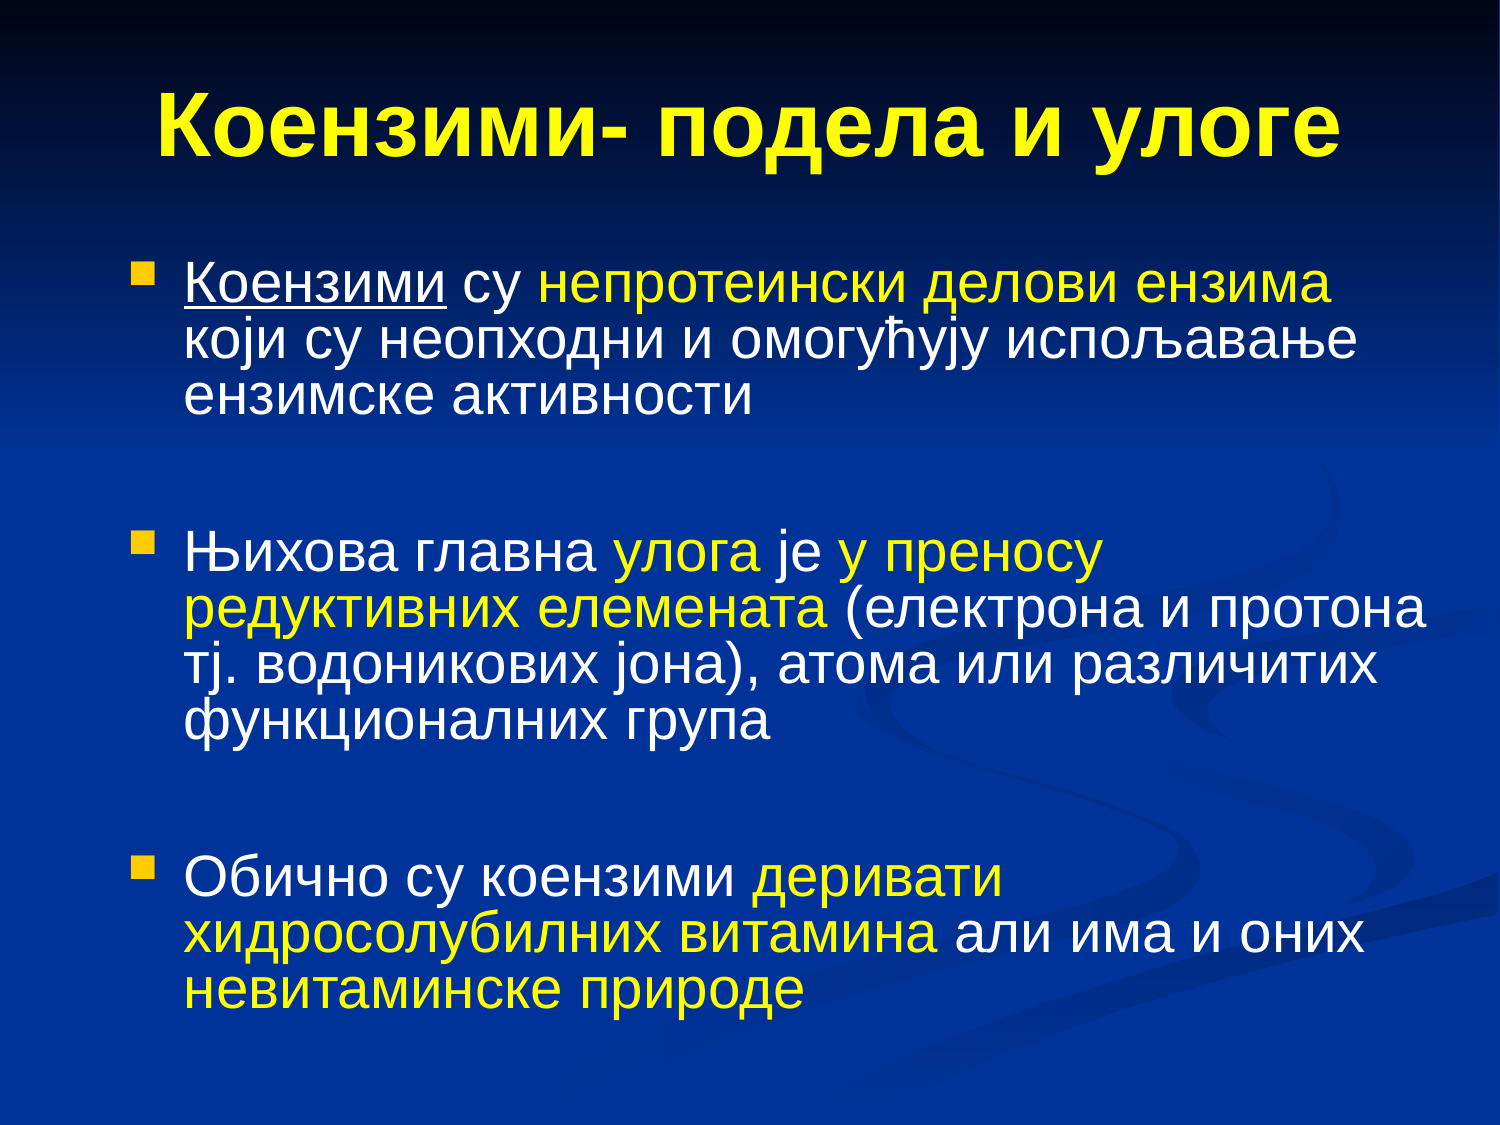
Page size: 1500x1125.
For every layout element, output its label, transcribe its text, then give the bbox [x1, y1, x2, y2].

list Коензими су непротеински делови ензима који су неопходни и омогућују испољавање ензимске активности Њихова главна улога је у преносу редуктивних елемената (електрона и протона тј. водоникових јона), атома или различитих функционалних група Обично су коензими деривати хидросолубилних витамина али има и оних невитаминске природе [112, 249, 1463, 1075]
title Коензими- подела и улоге [0, 2, 1500, 238]
